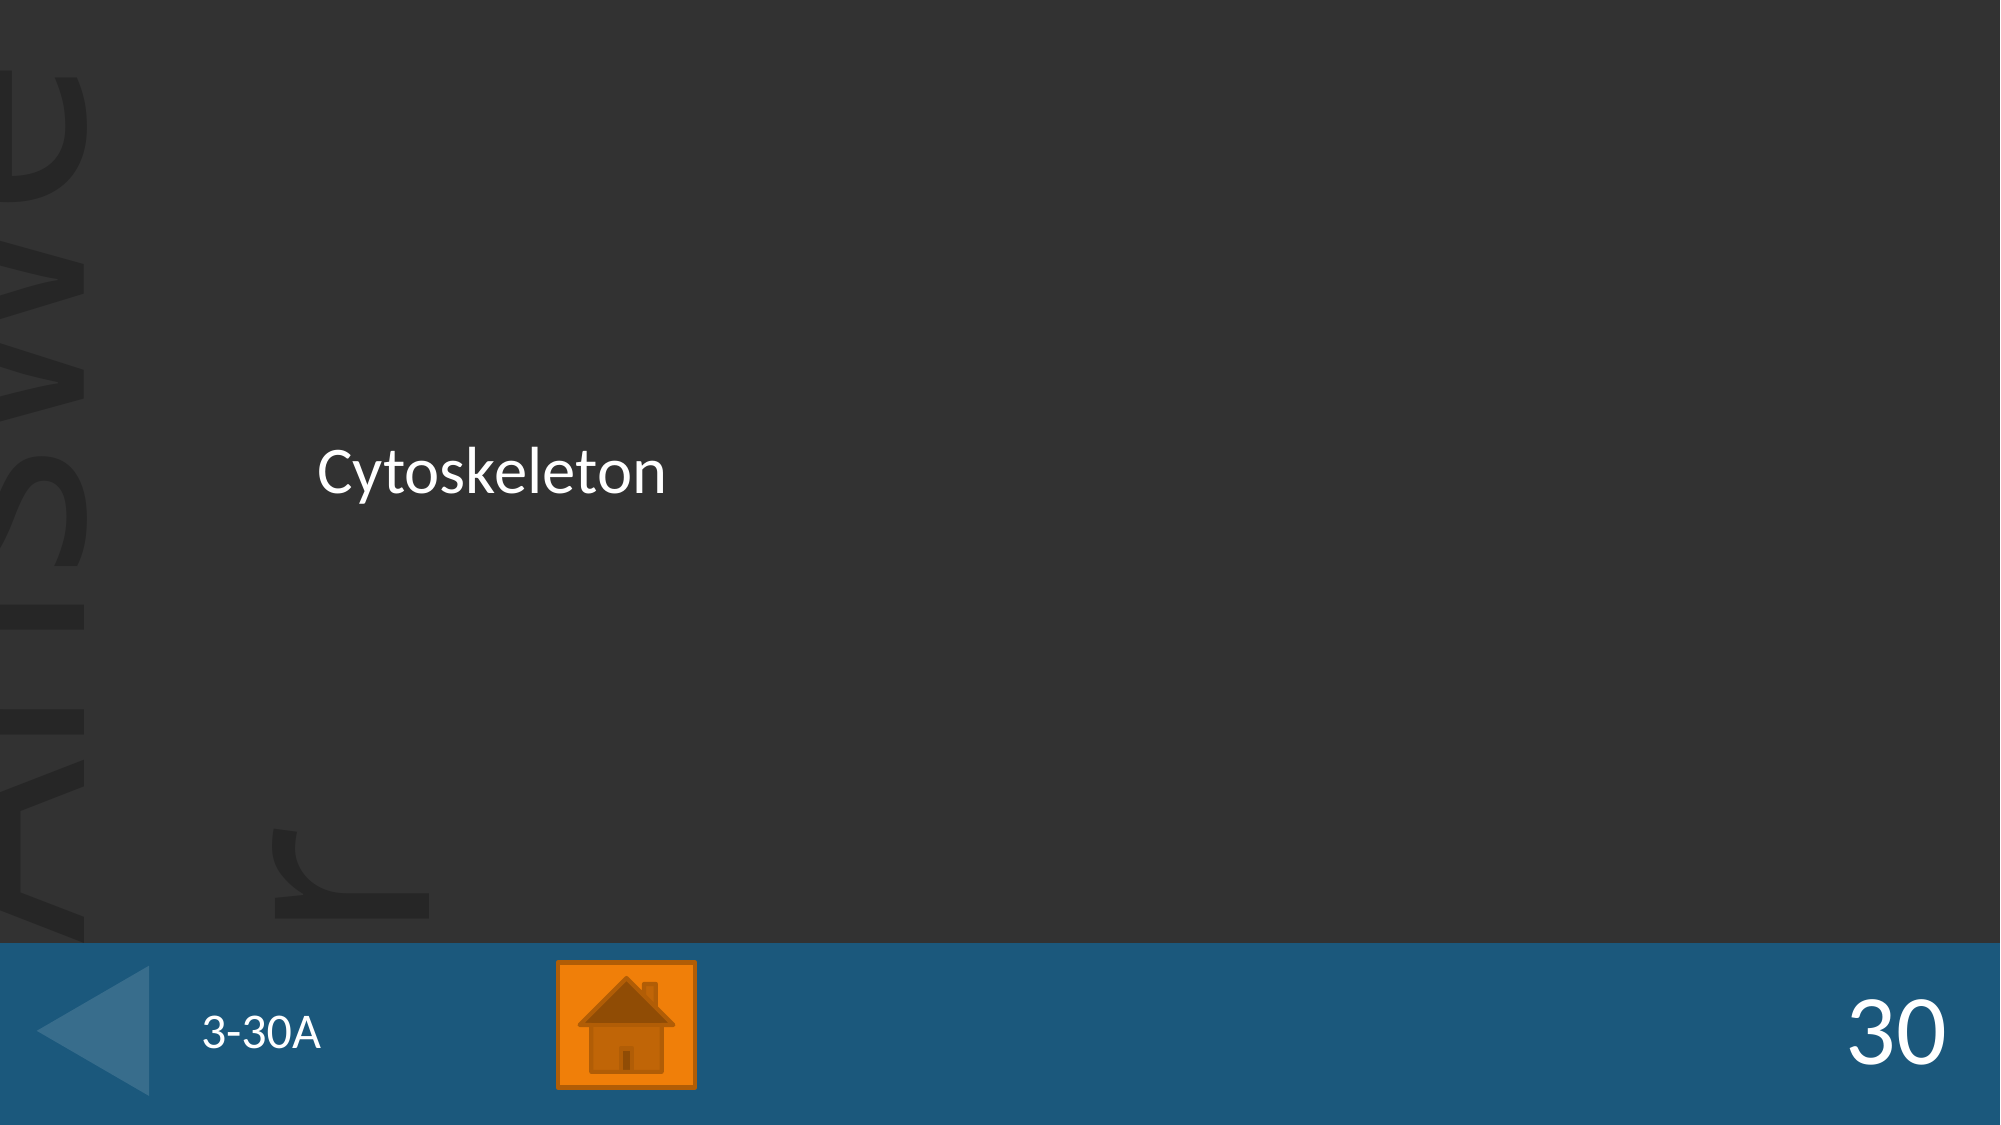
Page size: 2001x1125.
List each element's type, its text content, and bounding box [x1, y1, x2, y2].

list 30 [1494, 967, 1963, 1097]
title 3-30A [185, 967, 1494, 1097]
list Cytoskeleton [302, 307, 1760, 636]
text_box [556, 960, 697, 1090]
